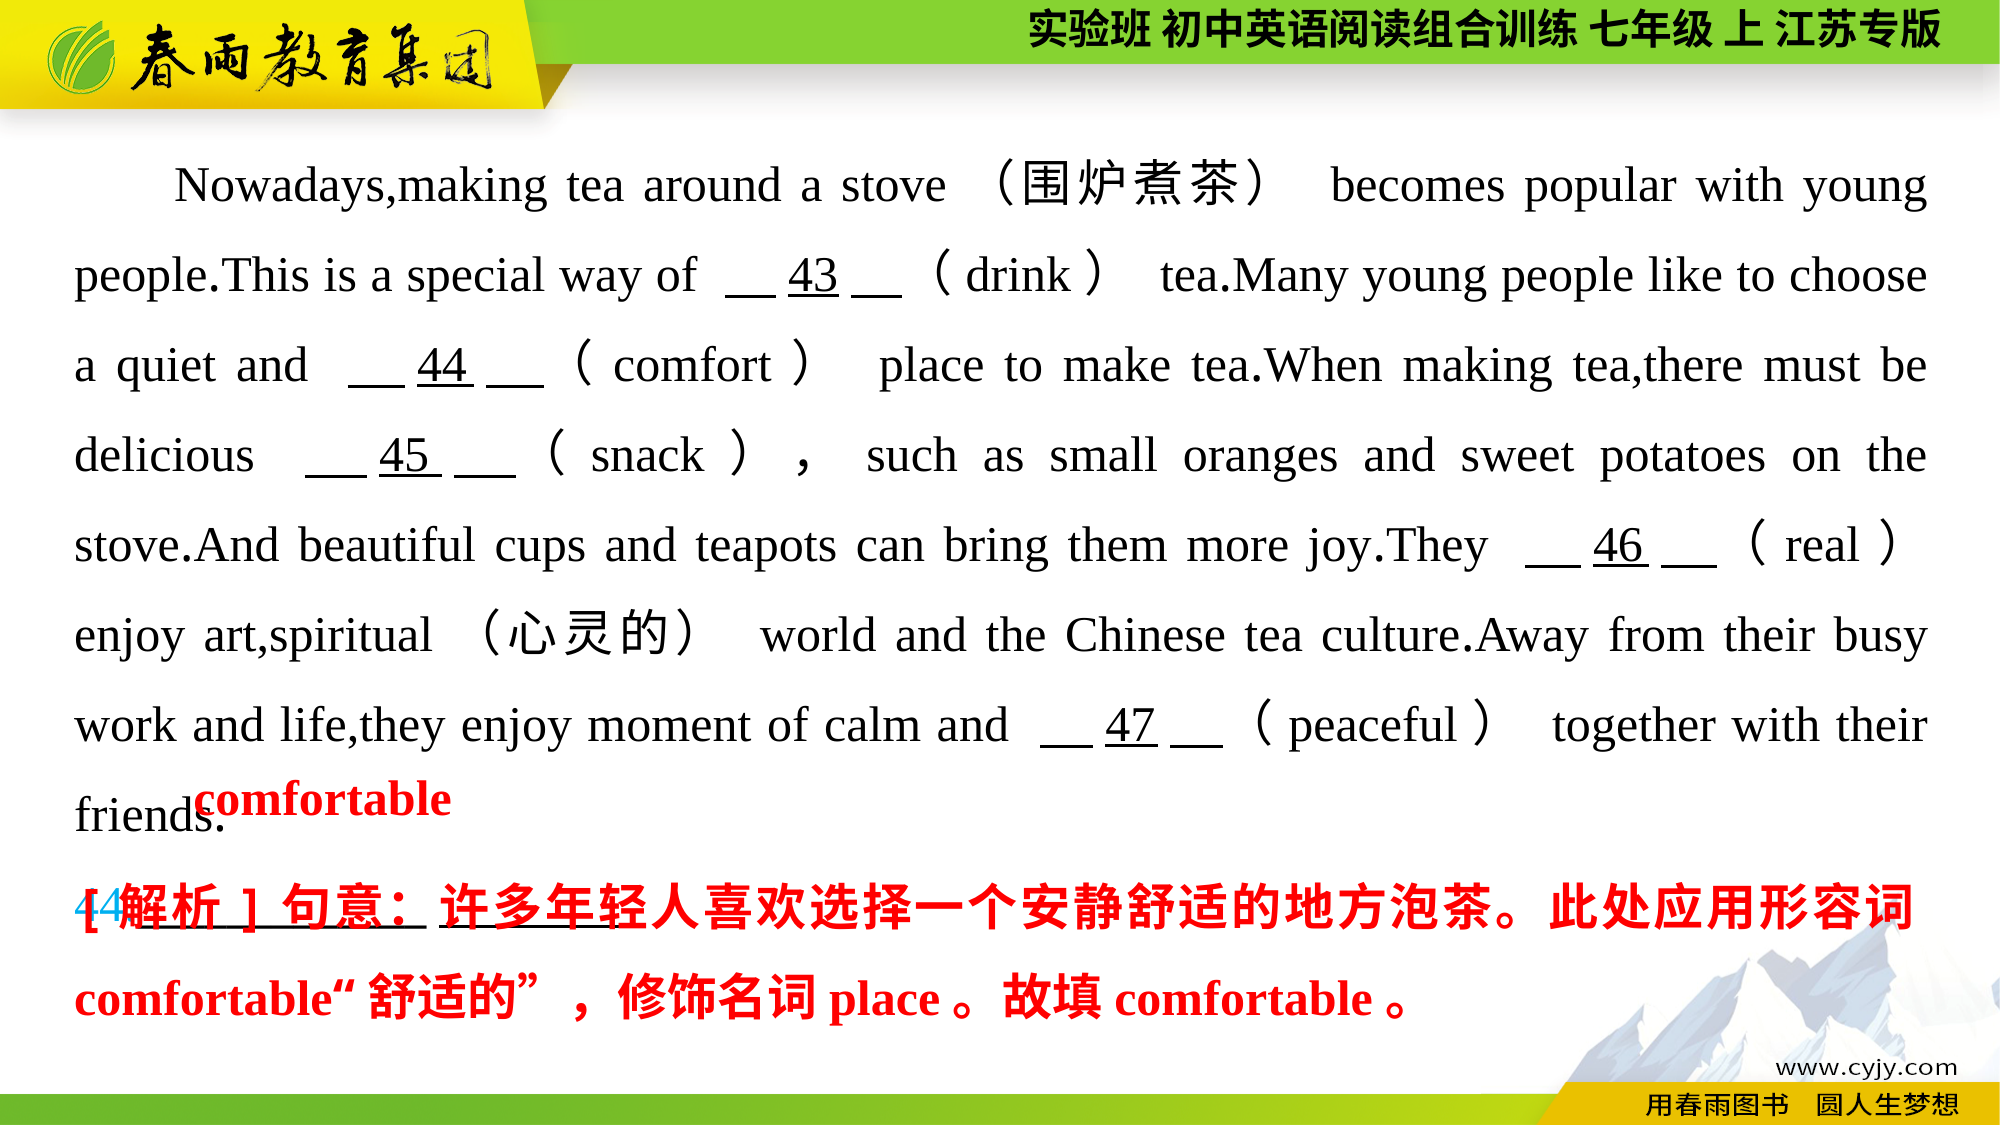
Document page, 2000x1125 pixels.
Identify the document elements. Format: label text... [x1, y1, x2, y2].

text_box [解析]句意：许多年轻人喜欢选择一个安静舒适的地方泡茶。此处应用形容词comfortable“舒适的”，修饰名词place。故填comfortable。 [59, 837, 1944, 1033]
list Nowadays,making tea around a stove（围炉煮茶） becomes popular with young people.This is a special way of 43 （drink） tea.Many young people like to choose a quiet and 44 （comfort） place to make tea.When making tea,there must be delicious 45 （snack），such as small oranges and sweet potatoes on the stove.And beautiful cups and teapots can bring them more joy.They 46 （real） enjoy art,spiritual（心灵的） world and the Chinese tea culture.Away from their busy work and life,they enjoy moment of calm and 47 （peaceful） together with their friends. 44._____________ [59, 113, 1944, 837]
text_box comfortable [178, 757, 468, 833]
picture [0, 0, 2000, 1125]
